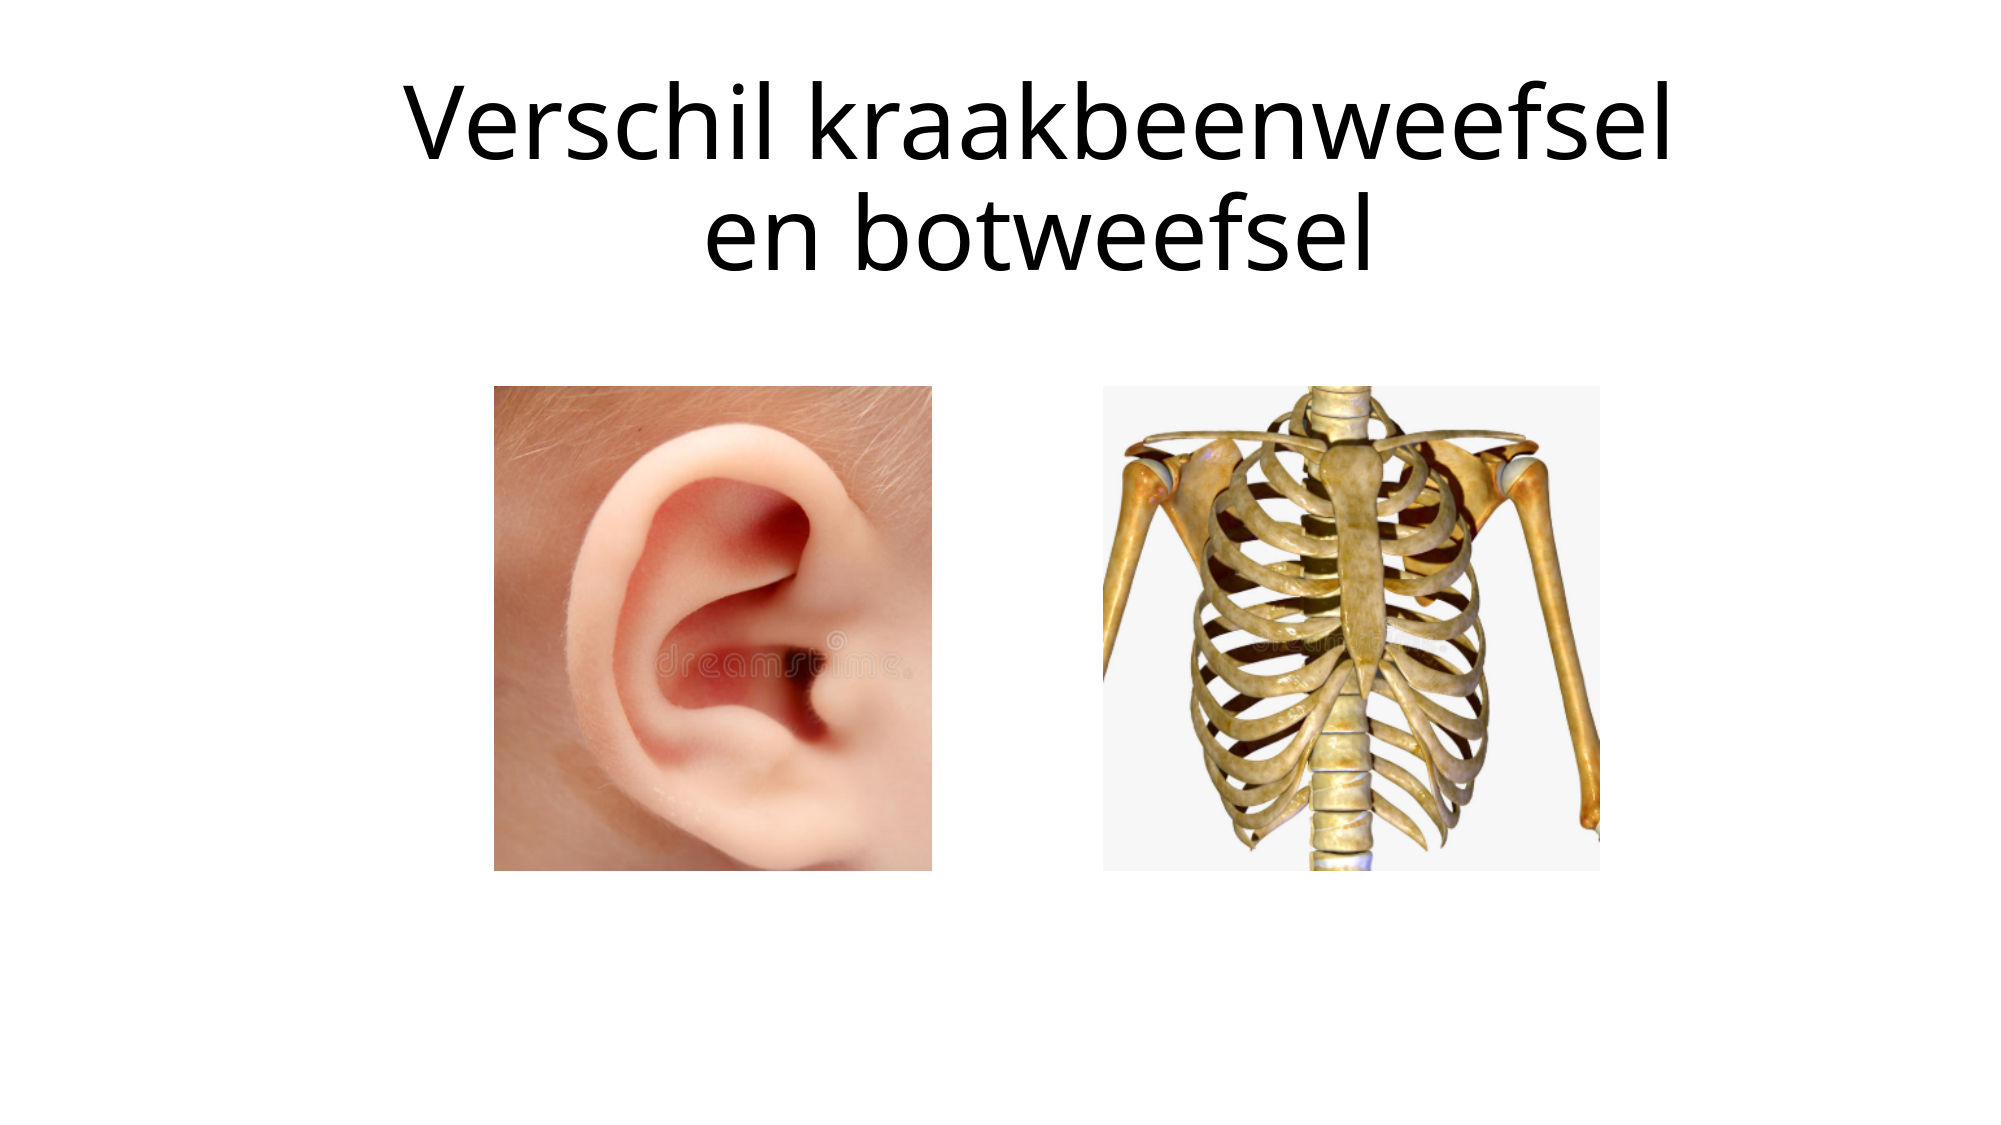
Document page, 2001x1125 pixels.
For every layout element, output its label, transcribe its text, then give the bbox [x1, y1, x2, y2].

picture [494, 386, 932, 871]
title Verschil kraakbeenweefsel en botweefsel [329, 58, 1750, 300]
picture [1103, 386, 1600, 871]
